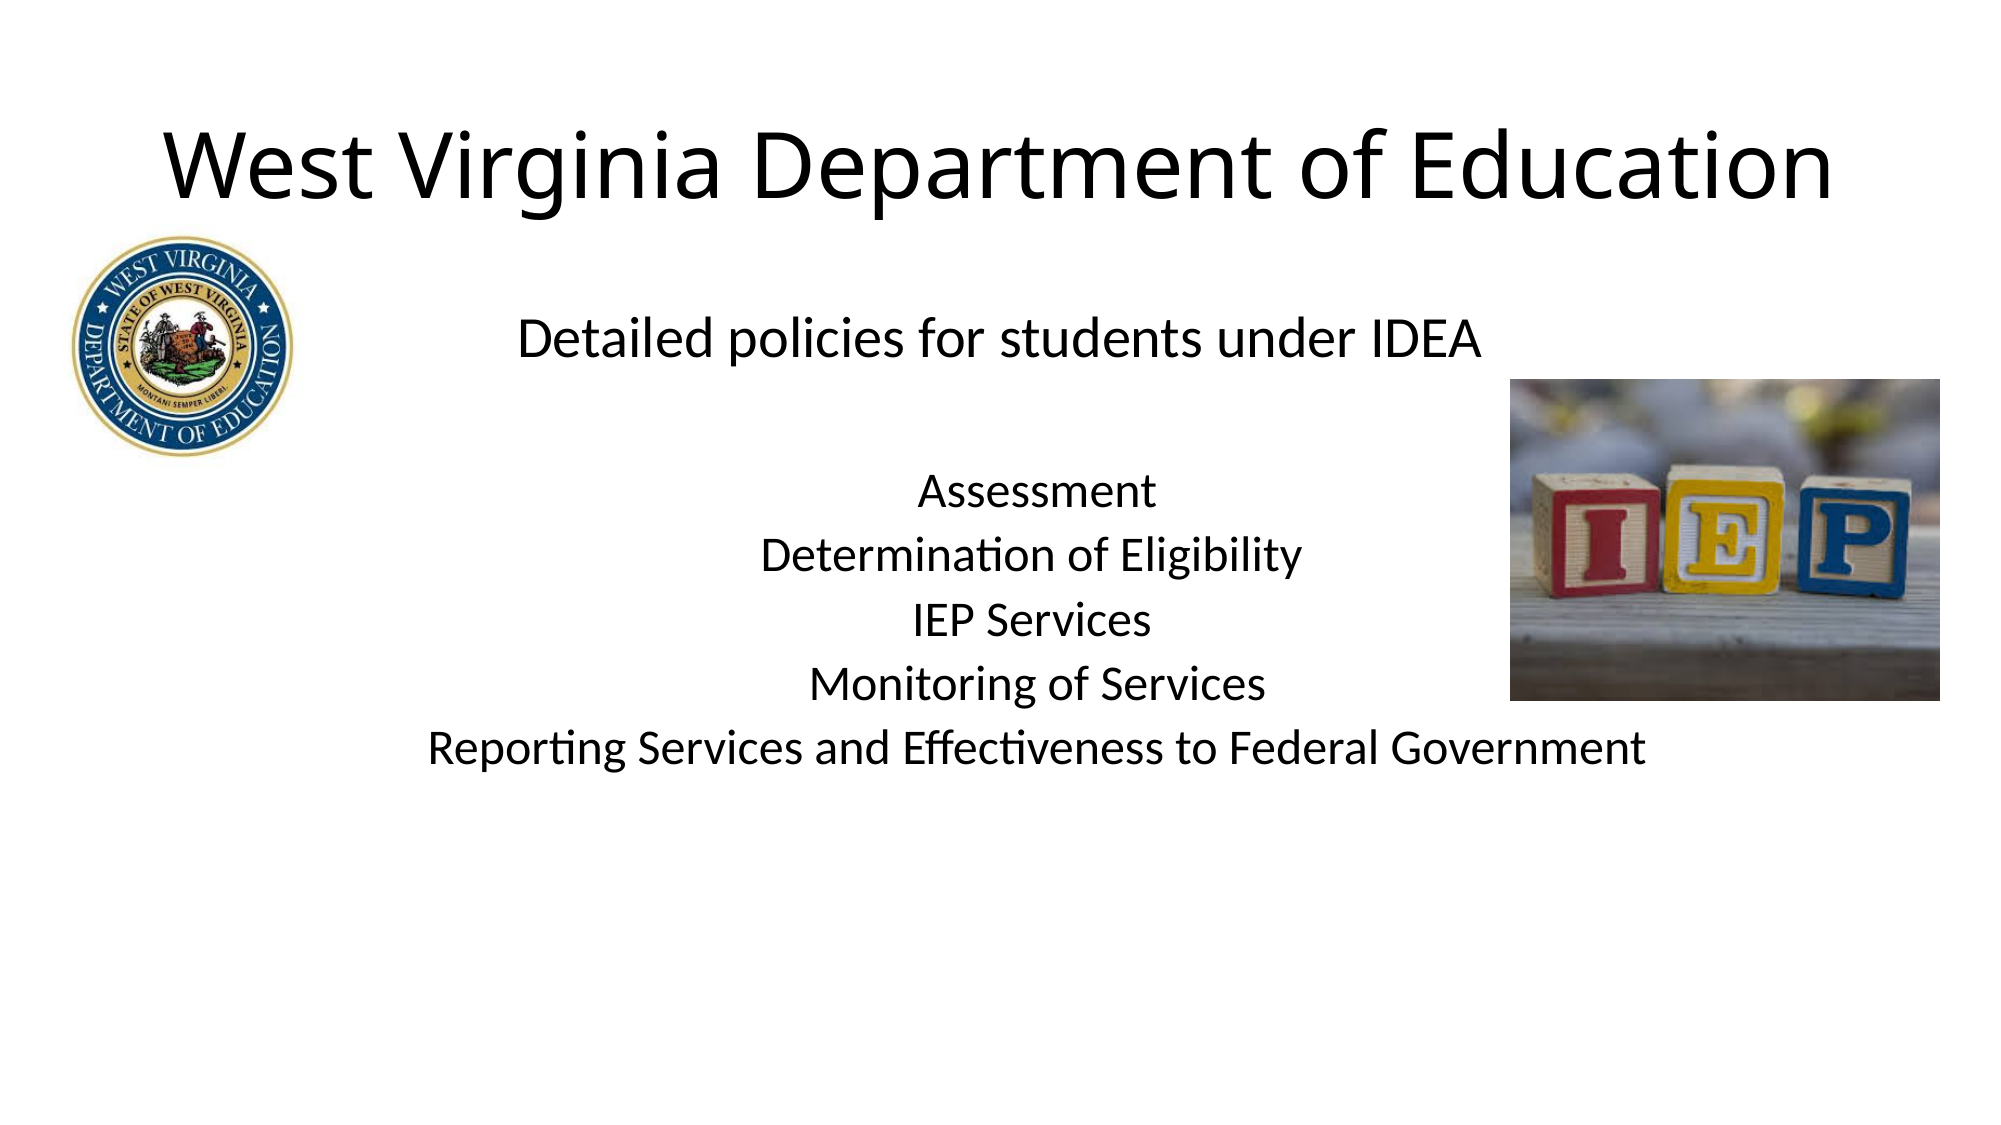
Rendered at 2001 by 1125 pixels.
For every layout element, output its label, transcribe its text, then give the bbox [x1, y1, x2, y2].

picture [1510, 379, 1940, 701]
picture [60, 225, 304, 468]
list Detailed policies for students under IDEA Assessment Determination of Eligibility IEP Services Monitoring of Services Reporting Services and Effectiveness to Federal Government [137, 299, 1863, 1014]
title West Virginia Department of Education [137, 59, 1863, 278]
